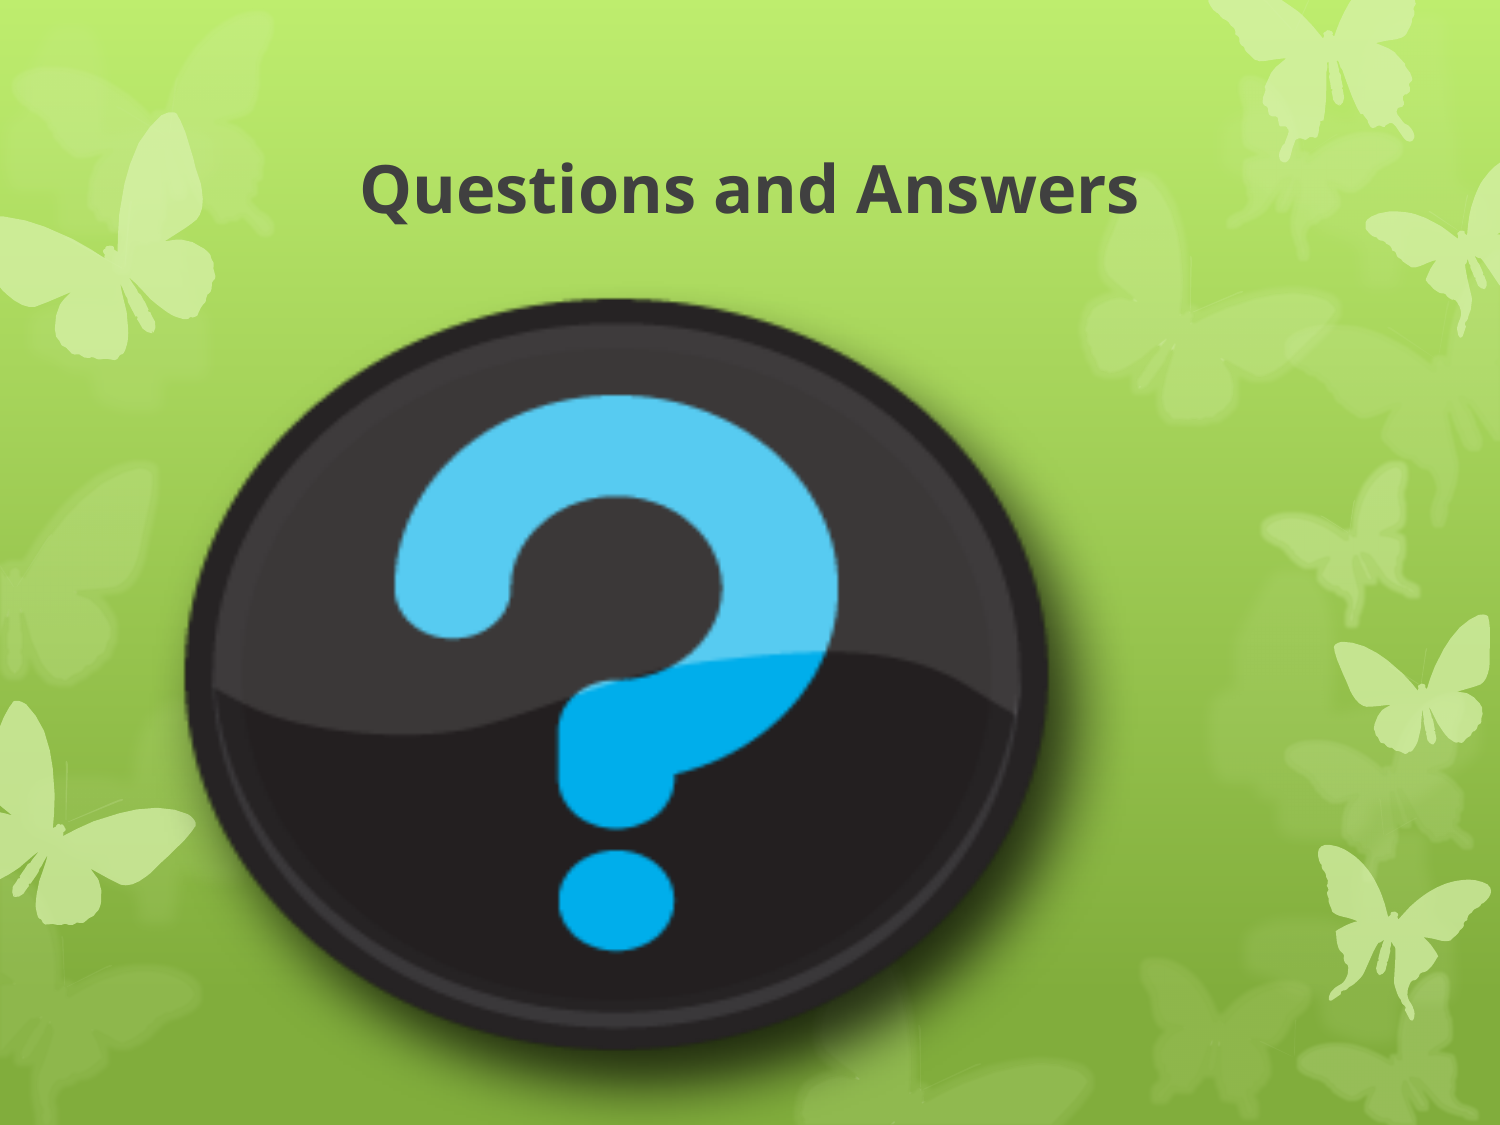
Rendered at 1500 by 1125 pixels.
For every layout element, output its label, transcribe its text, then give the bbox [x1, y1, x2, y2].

picture [64, 196, 1164, 1125]
title Questions and Answers [165, 110, 1335, 263]
